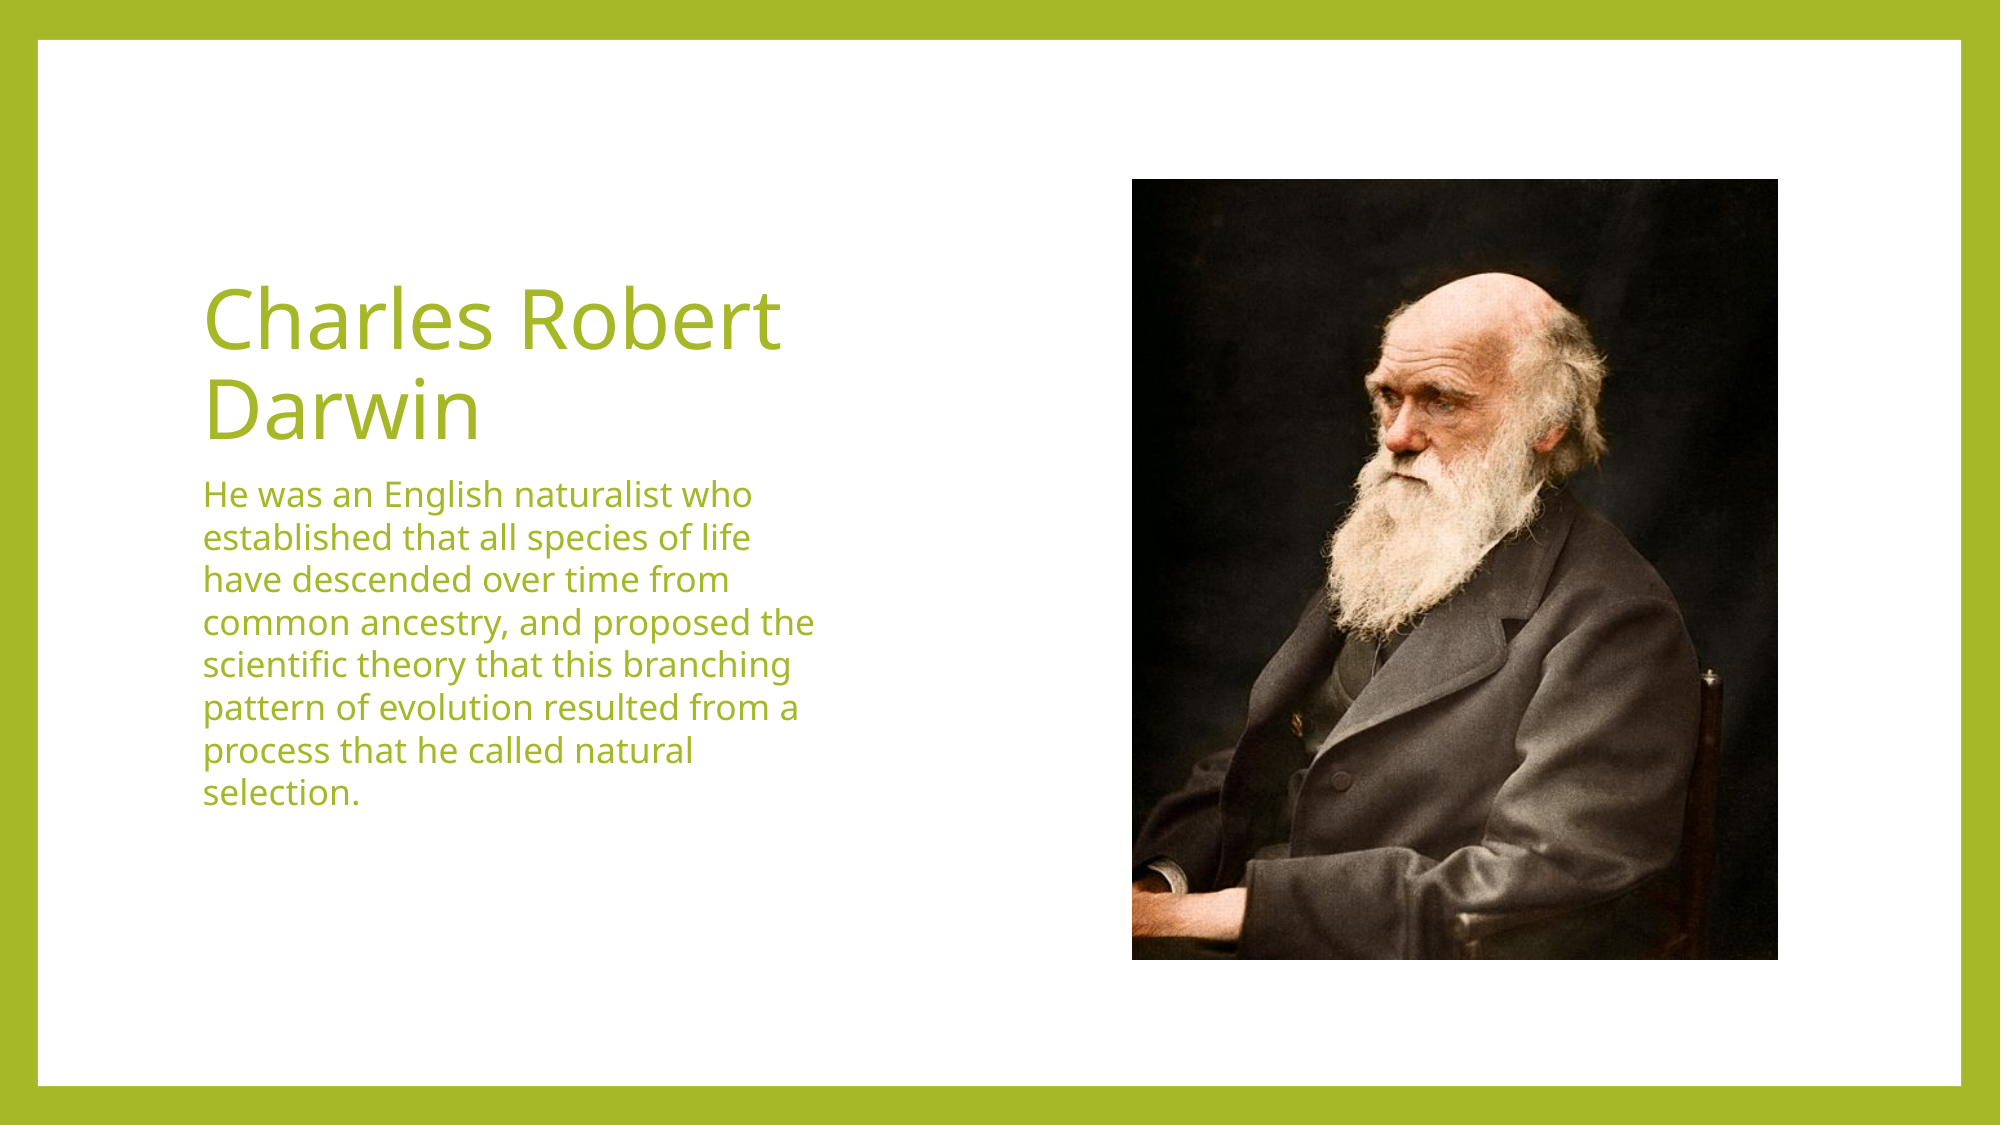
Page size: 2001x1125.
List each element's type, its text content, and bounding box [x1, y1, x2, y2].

list He was an English naturalist who established that all species of life have descended over time from common ancestry, and proposed the scientific theory that this branching pattern of evolution resulted from a process that he called natural selection. [187, 464, 833, 960]
title Charles Robert Darwin [187, 179, 833, 464]
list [1132, 179, 1778, 961]
